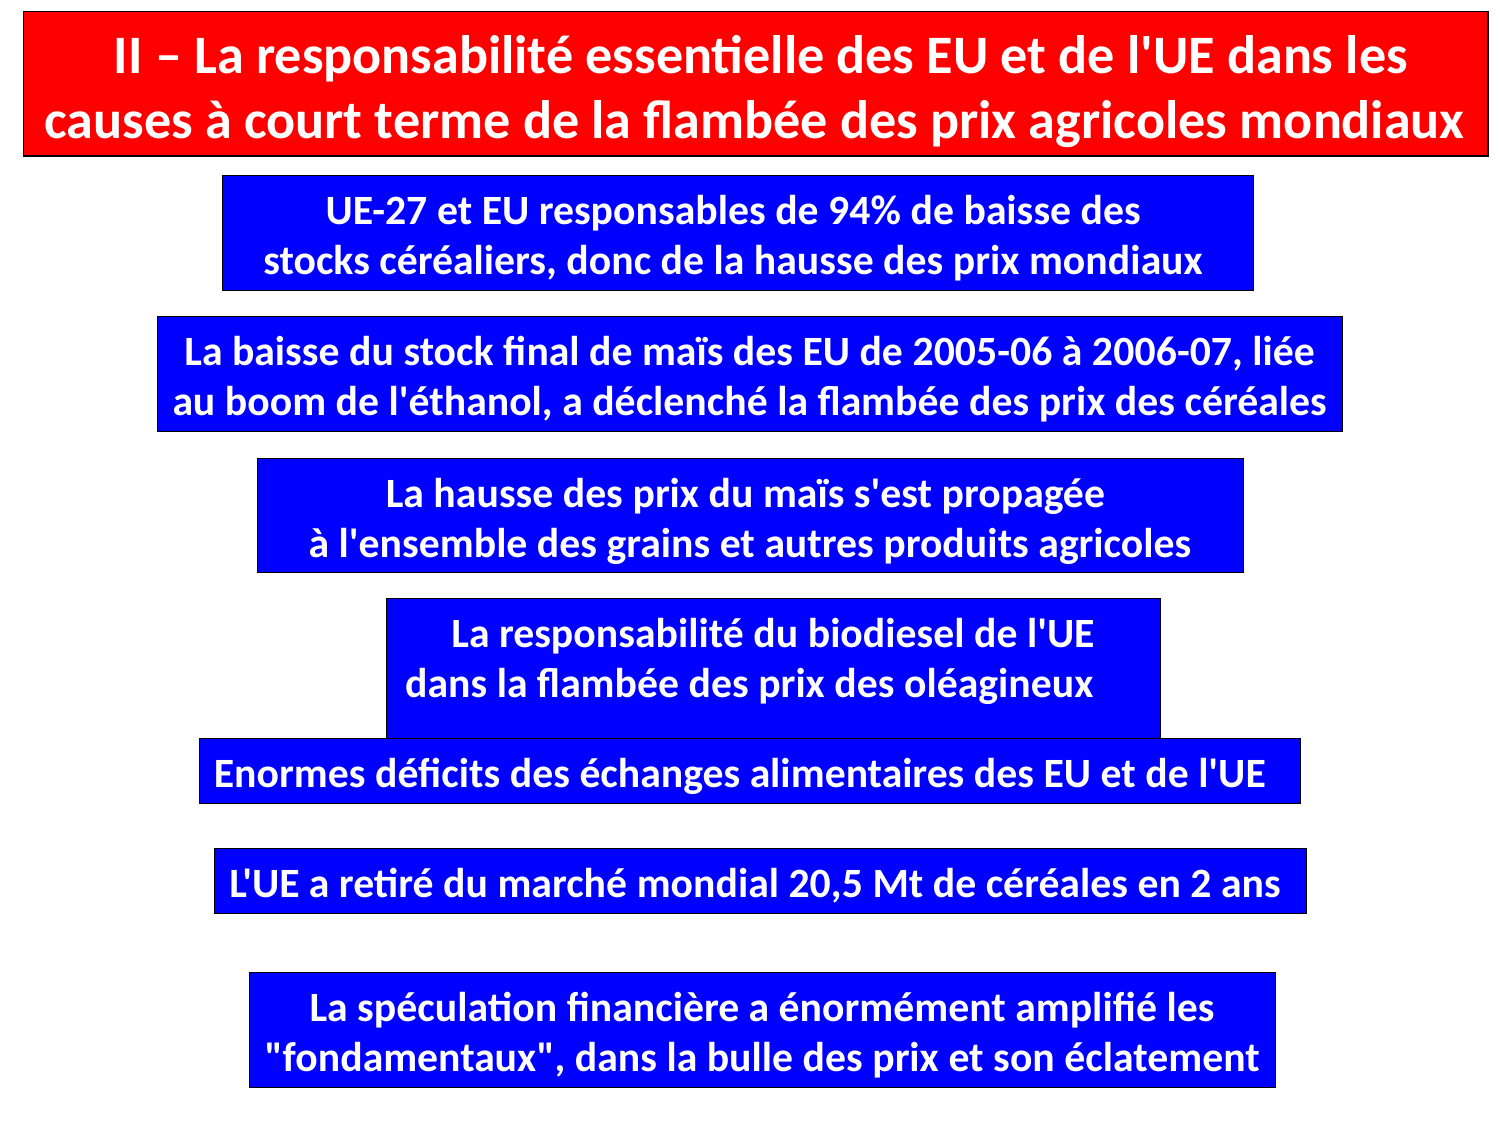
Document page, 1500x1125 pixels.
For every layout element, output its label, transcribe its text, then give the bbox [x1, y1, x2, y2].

text_box La hausse des prix du maïs s'est propagée à l'ensemble des grains et autres produits agricoles [257, 458, 1244, 573]
text_box II – La responsabilité essentielle des EU et de l'UE dans les causes à court terme de la flambée des prix agricoles mondiaux [23, 11, 1489, 157]
text_box Enormes déficits des échanges alimentaires des EU et de l'UE [199, 738, 1301, 804]
text_box UE-27 et EU responsables de 94% de baisse des stocks céréaliers, donc de la hausse des prix mondiaux [222, 175, 1254, 291]
text_box La spéculation financière a énormément amplifié les "fondamentaux", dans la bulle des prix et son éclatement [249, 972, 1276, 1088]
text_box L'UE a retiré du marché mondial 20,5 Mt de céréales en 2 ans [214, 848, 1307, 914]
text_box La responsabilité du biodiesel de l'UE dans la flambée des prix des oléagineux [386, 598, 1161, 738]
text_box La baisse du stock final de maïs des EU de 2005-06 à 2006-07, liée au boom de l'éthanol, a déclenché la flambée des prix des céréales [157, 316, 1343, 432]
